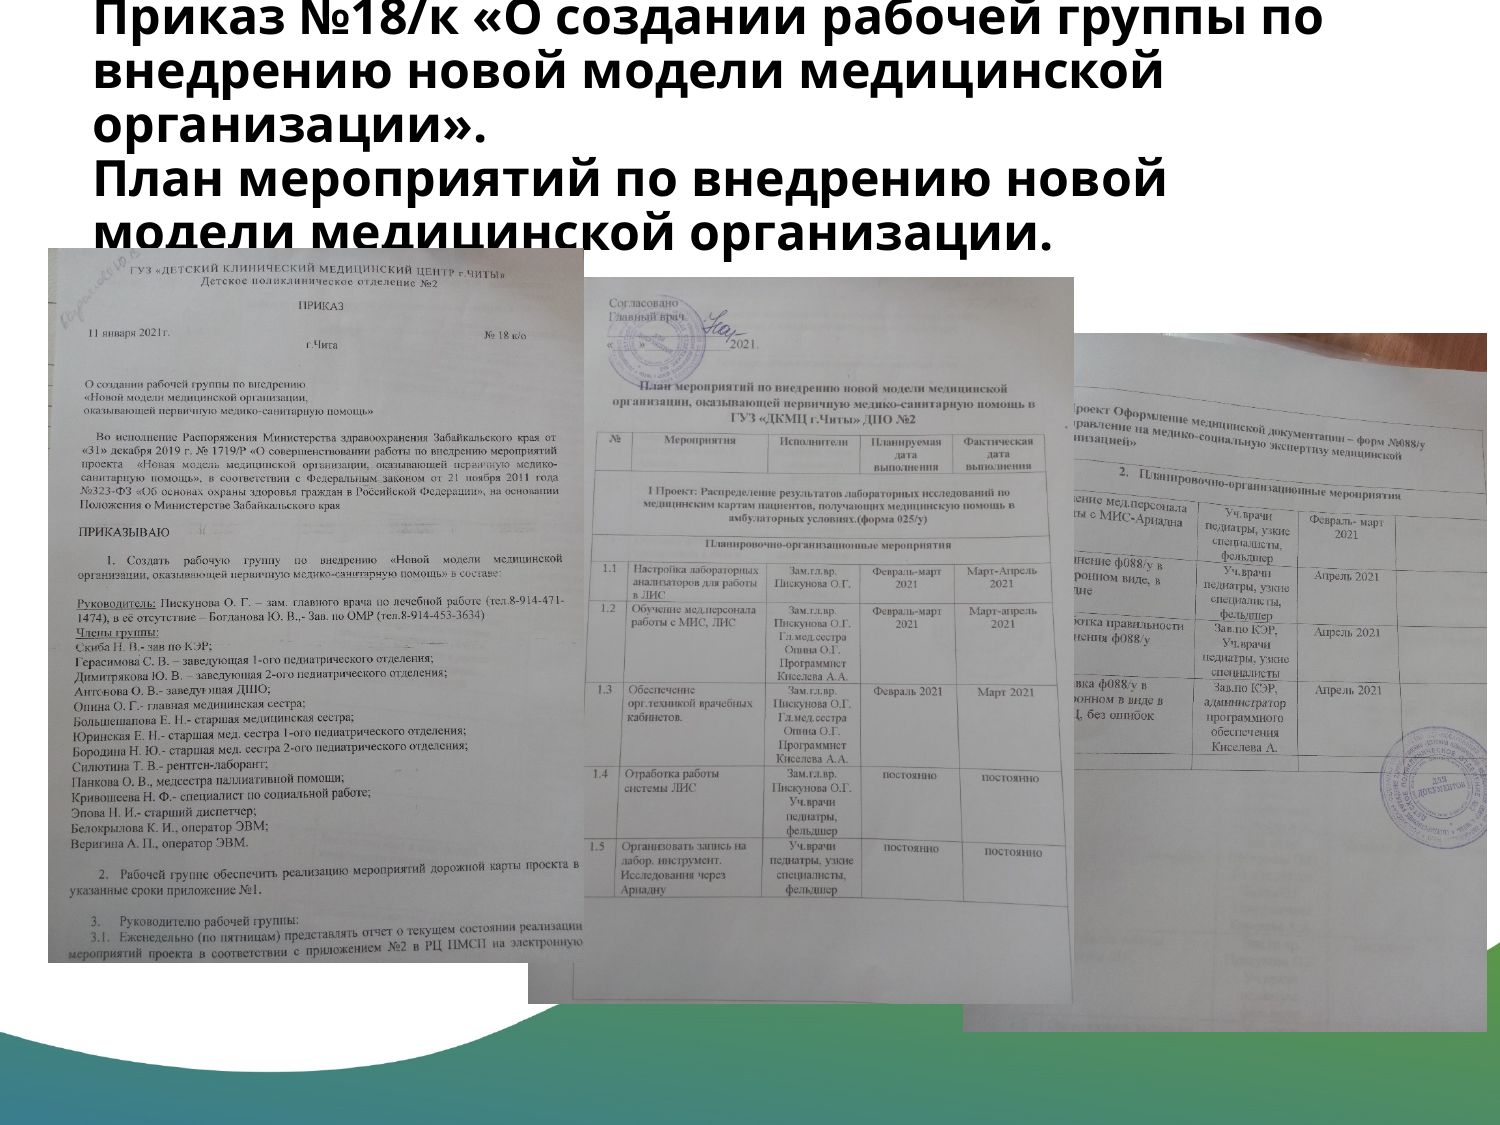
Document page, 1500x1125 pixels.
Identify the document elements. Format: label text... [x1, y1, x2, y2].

title Приказ №18/к «О создании рабочей группы по внедрению новой модели медицинской организации». План мероприятий по внедрению новой модели медицинской организации. [77, 17, 1371, 235]
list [48, 249, 584, 963]
picture [0, 0, 1500, 1125]
